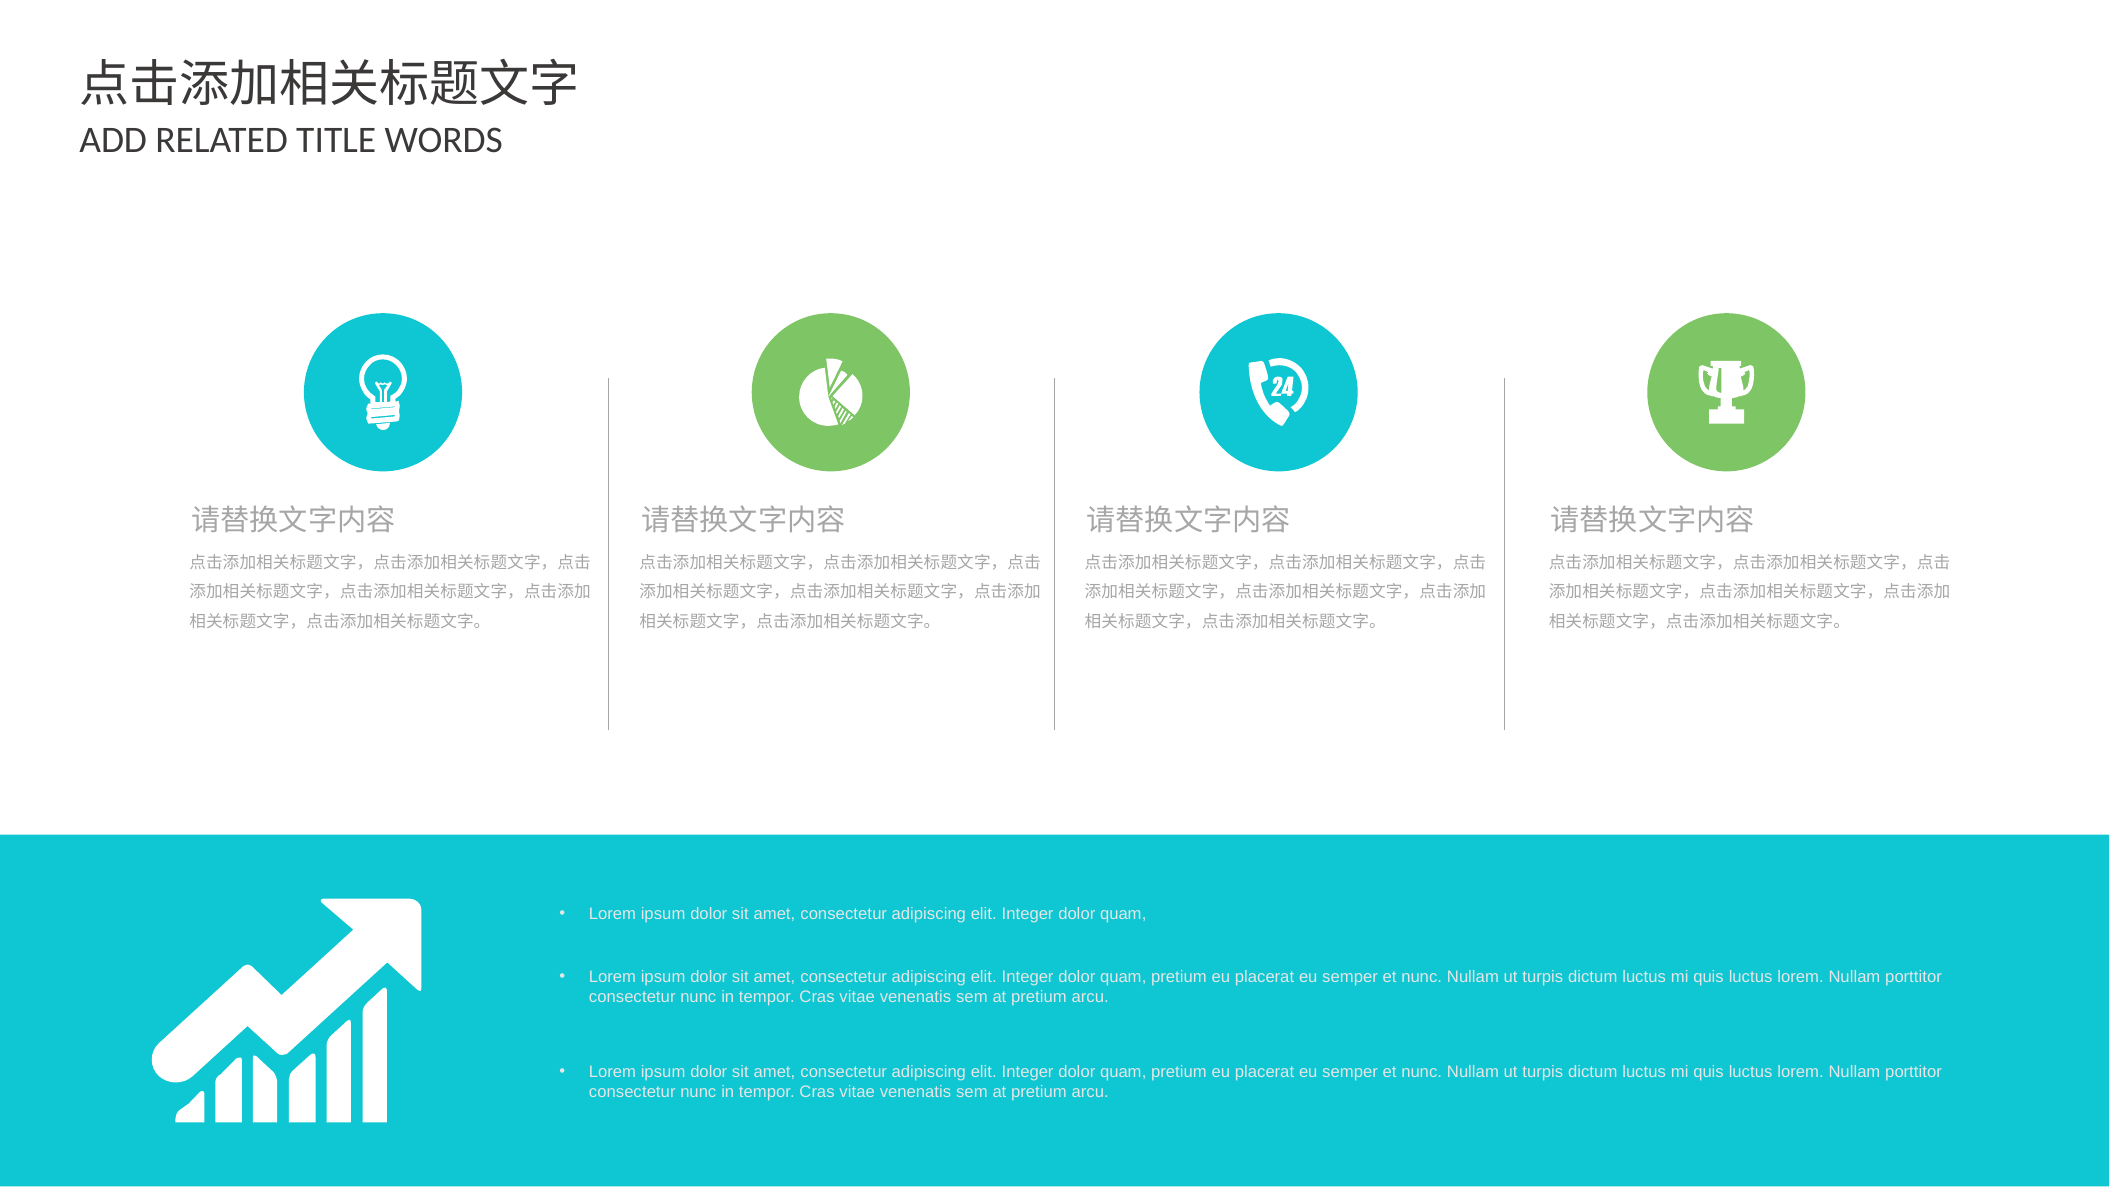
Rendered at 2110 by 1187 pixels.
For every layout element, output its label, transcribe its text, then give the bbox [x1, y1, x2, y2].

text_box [1647, 313, 1806, 472]
text_box 请替换文字内容 [625, 486, 1024, 545]
text_box 点击添加相关标题文字，点击添加相关标题文字，点击添加相关标题文字，点击添加相关标题文字，点击添加相关标题文字，点击添加相关标题文字。 [1534, 534, 1970, 639]
text_box 点击添加相关标题文字，点击添加相关标题文字，点击添加相关标题文字，点击添加相关标题文字，点击添加相关标题文字，点击添加相关标题文字。 [175, 534, 608, 639]
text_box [1199, 313, 1358, 472]
text_box [0, 834, 2110, 1187]
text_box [544, 895, 2026, 1110]
text_box 请替换文字内容 [175, 486, 574, 545]
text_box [303, 313, 463, 472]
text_box 点击添加相关标题文字 [63, 43, 596, 120]
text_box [149, 898, 422, 1123]
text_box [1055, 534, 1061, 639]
text_box ADD RELATED TITLE WORDS [63, 107, 520, 169]
text_box 请替换文字内容 [1534, 486, 1934, 545]
text_box 点击添加相关标题文字，点击添加相关标题文字，点击添加相关标题文字，点击添加相关标题文字，点击添加相关标题文字，点击添加相关标题文字。 [1070, 534, 1504, 639]
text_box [751, 313, 910, 472]
text_box 请替换文字内容 [1070, 486, 1470, 545]
text_box 点击添加相关标题文字，点击添加相关标题文字，点击添加相关标题文字，点击添加相关标题文字，点击添加相关标题文字，点击添加相关标题文字。 [625, 534, 1054, 639]
